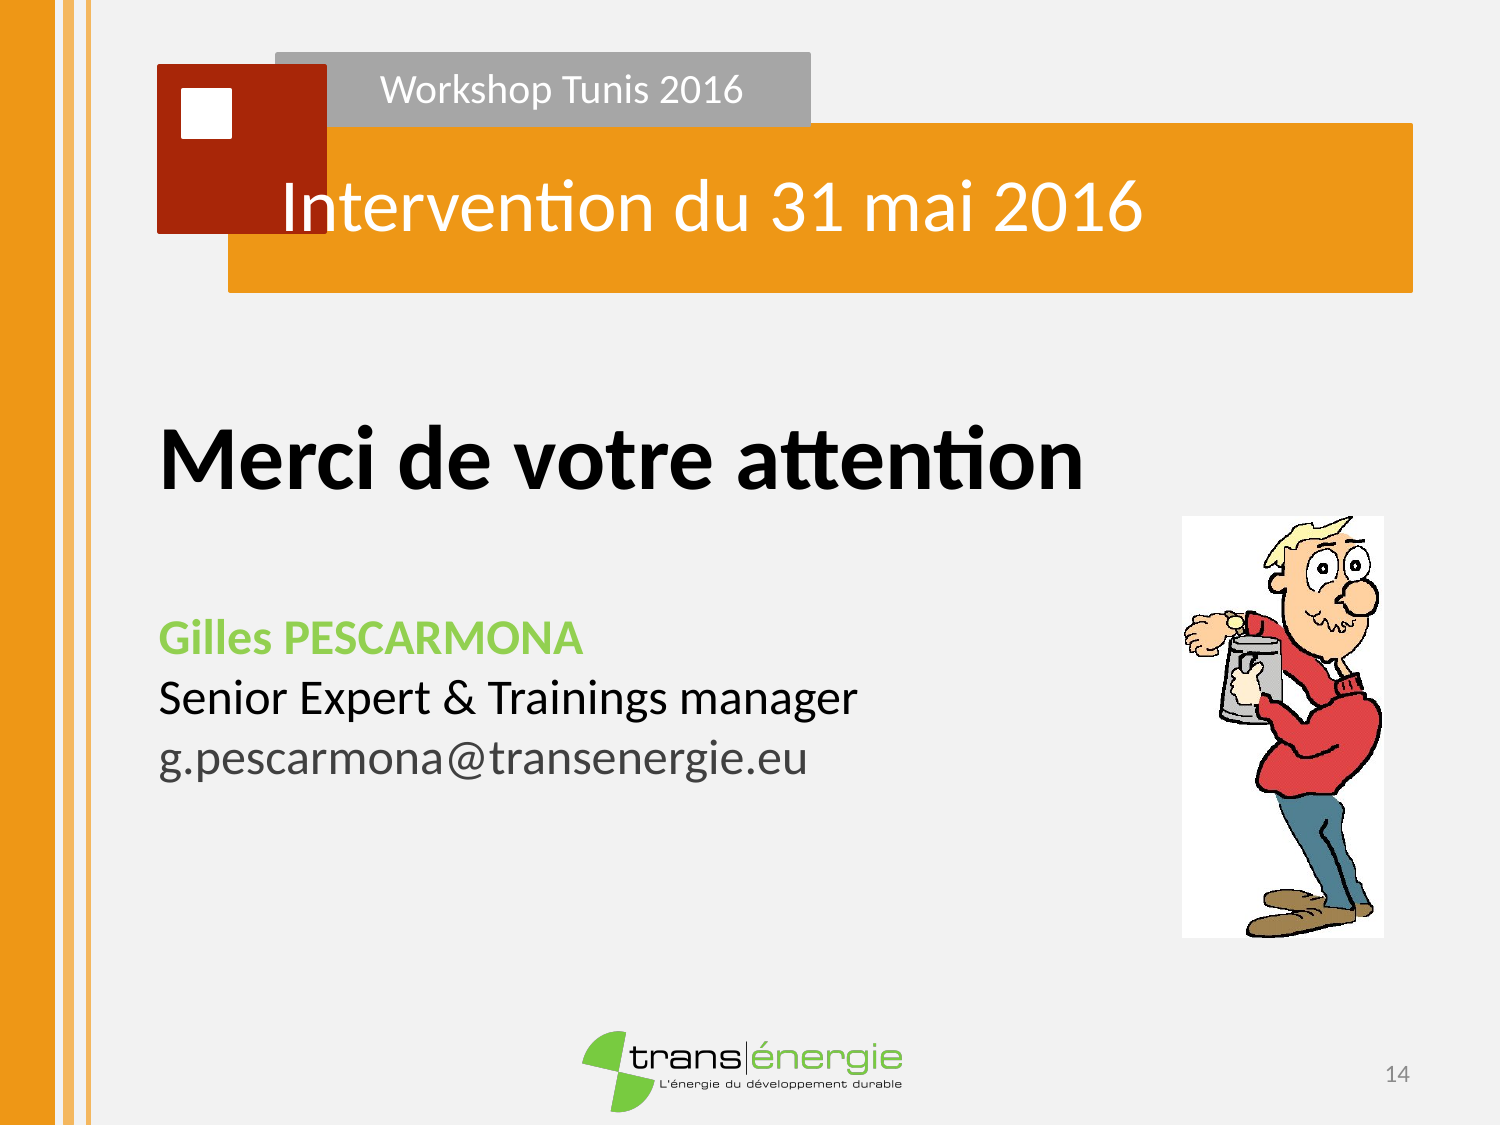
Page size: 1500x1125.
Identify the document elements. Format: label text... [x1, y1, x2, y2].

list Workshop Tunis 2016 [329, 54, 795, 126]
picture [571, 1025, 912, 1042]
footer [512, 1042, 988, 1103]
picture [571, 1103, 912, 1118]
slide_number 14 [1074, 1042, 1425, 1103]
list Intervention du 31 mai 2016 [265, 149, 1400, 268]
list Merci de votre attention Gilles PESCARMONA Senior Expert & Trainings manager g.pescarmona@transenergie.eu [143, 390, 1412, 910]
picture [1182, 516, 1384, 939]
